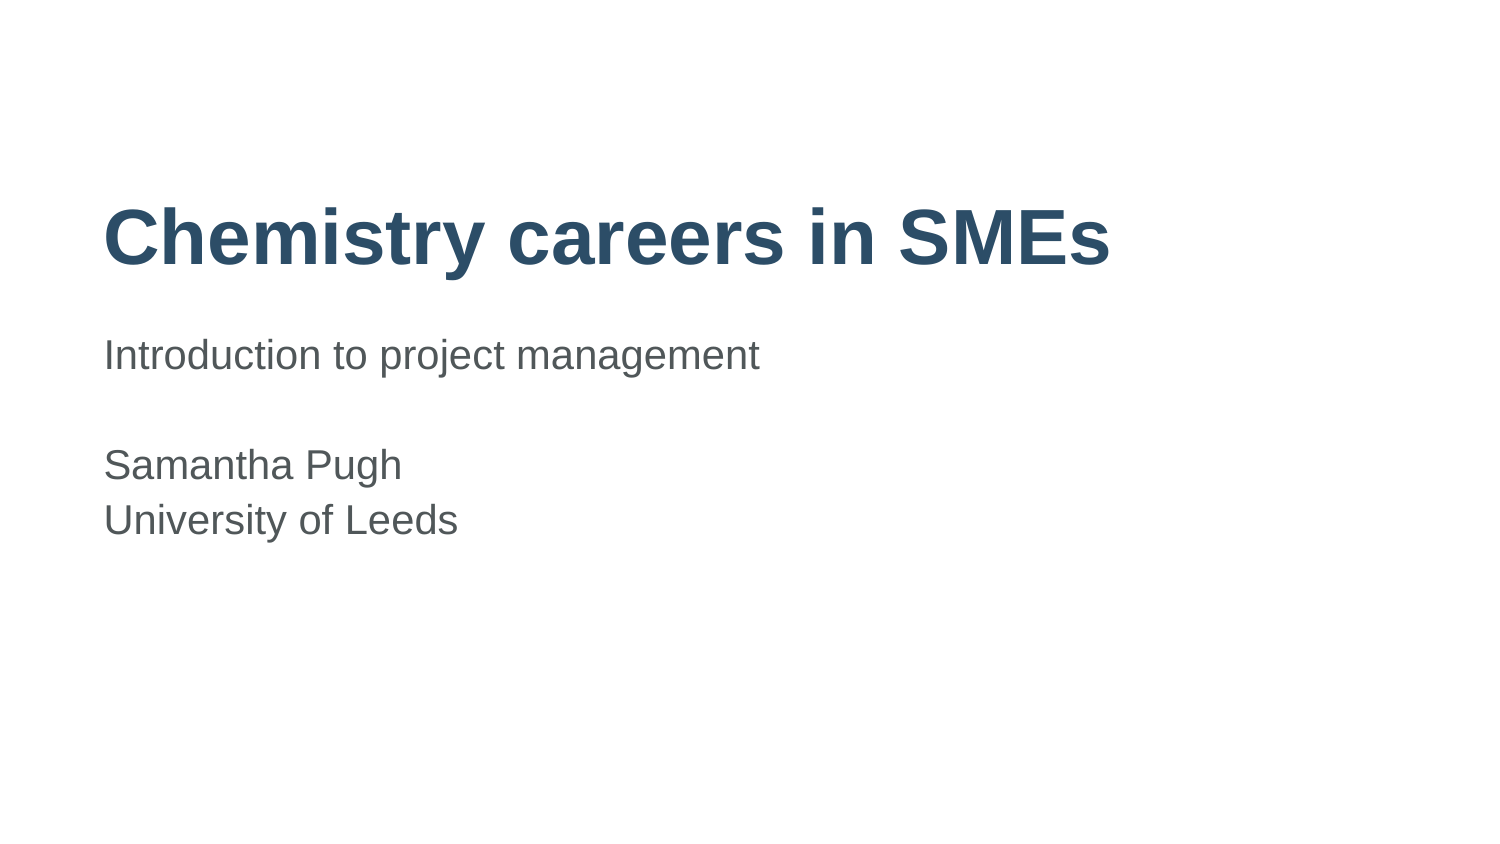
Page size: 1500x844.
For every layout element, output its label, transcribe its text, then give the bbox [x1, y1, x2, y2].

title Chemistry careers in SMEs [88, 146, 1140, 328]
subtitle Introduction to project management Samantha Pugh University of Leeds [88, 324, 1139, 564]
